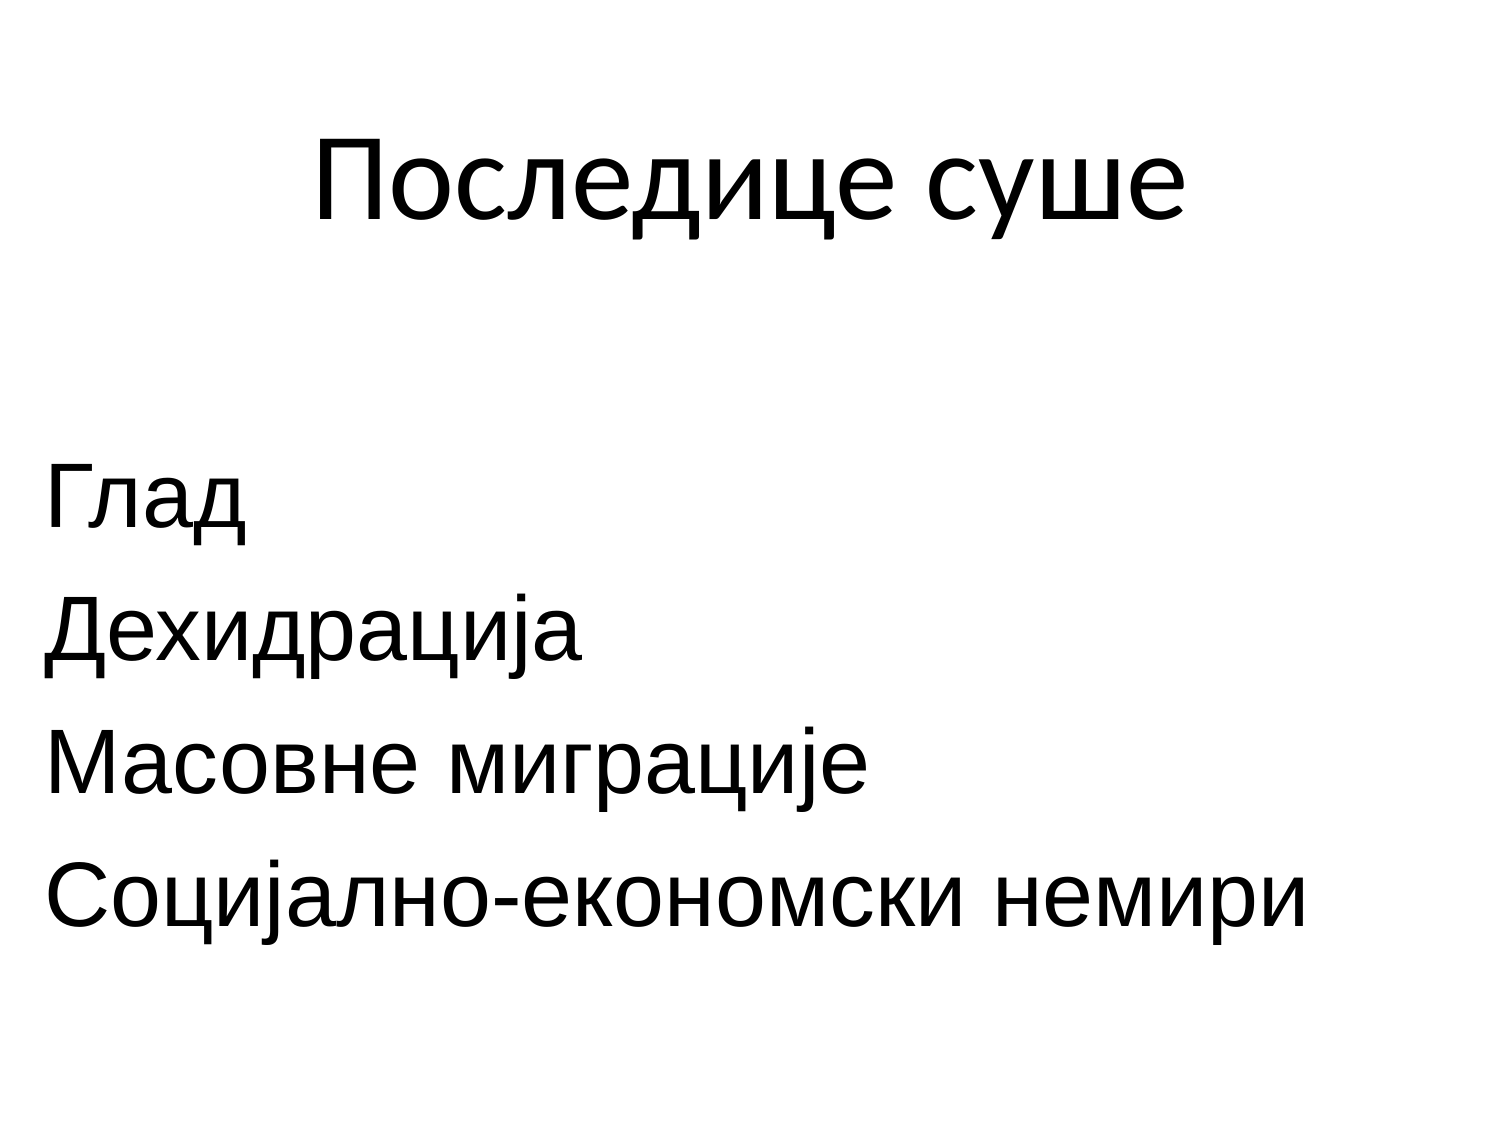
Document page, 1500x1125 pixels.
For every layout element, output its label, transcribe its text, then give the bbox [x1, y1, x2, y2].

list Глад Дехидрација Масовне миграције Социјално-економски немири [29, 324, 1447, 1000]
title Последице суше [112, 49, 1388, 290]
